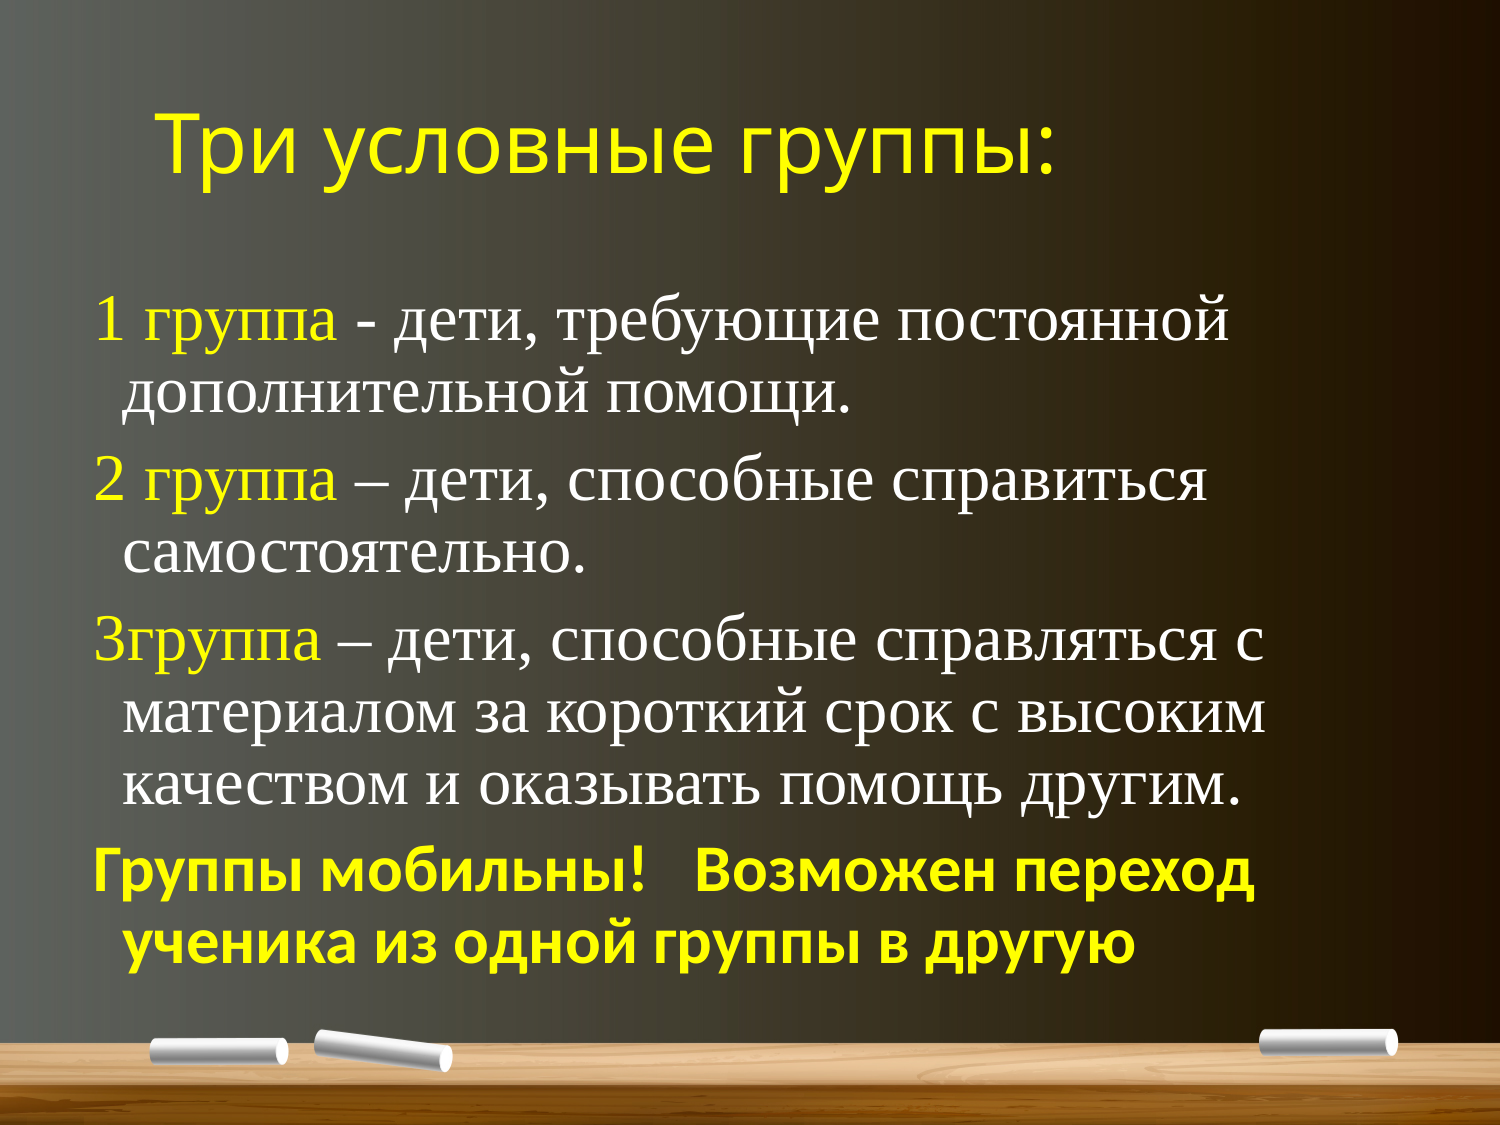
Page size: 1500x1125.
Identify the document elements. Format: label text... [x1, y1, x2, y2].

list 1 группа - дети, требующие постоянной дополнительной помощи. 2 группа – дети, способные справиться самостоятельно. 3группа – дети, способные справляться с материалом за короткий срок с высоким качеством и оказывать помощь другим. Группы мобильны! Возможен переход ученика из одной группы в другую [78, 275, 1458, 1001]
title Три условные группы: [49, 37, 1446, 255]
picture [0, 0, 1500, 1125]
